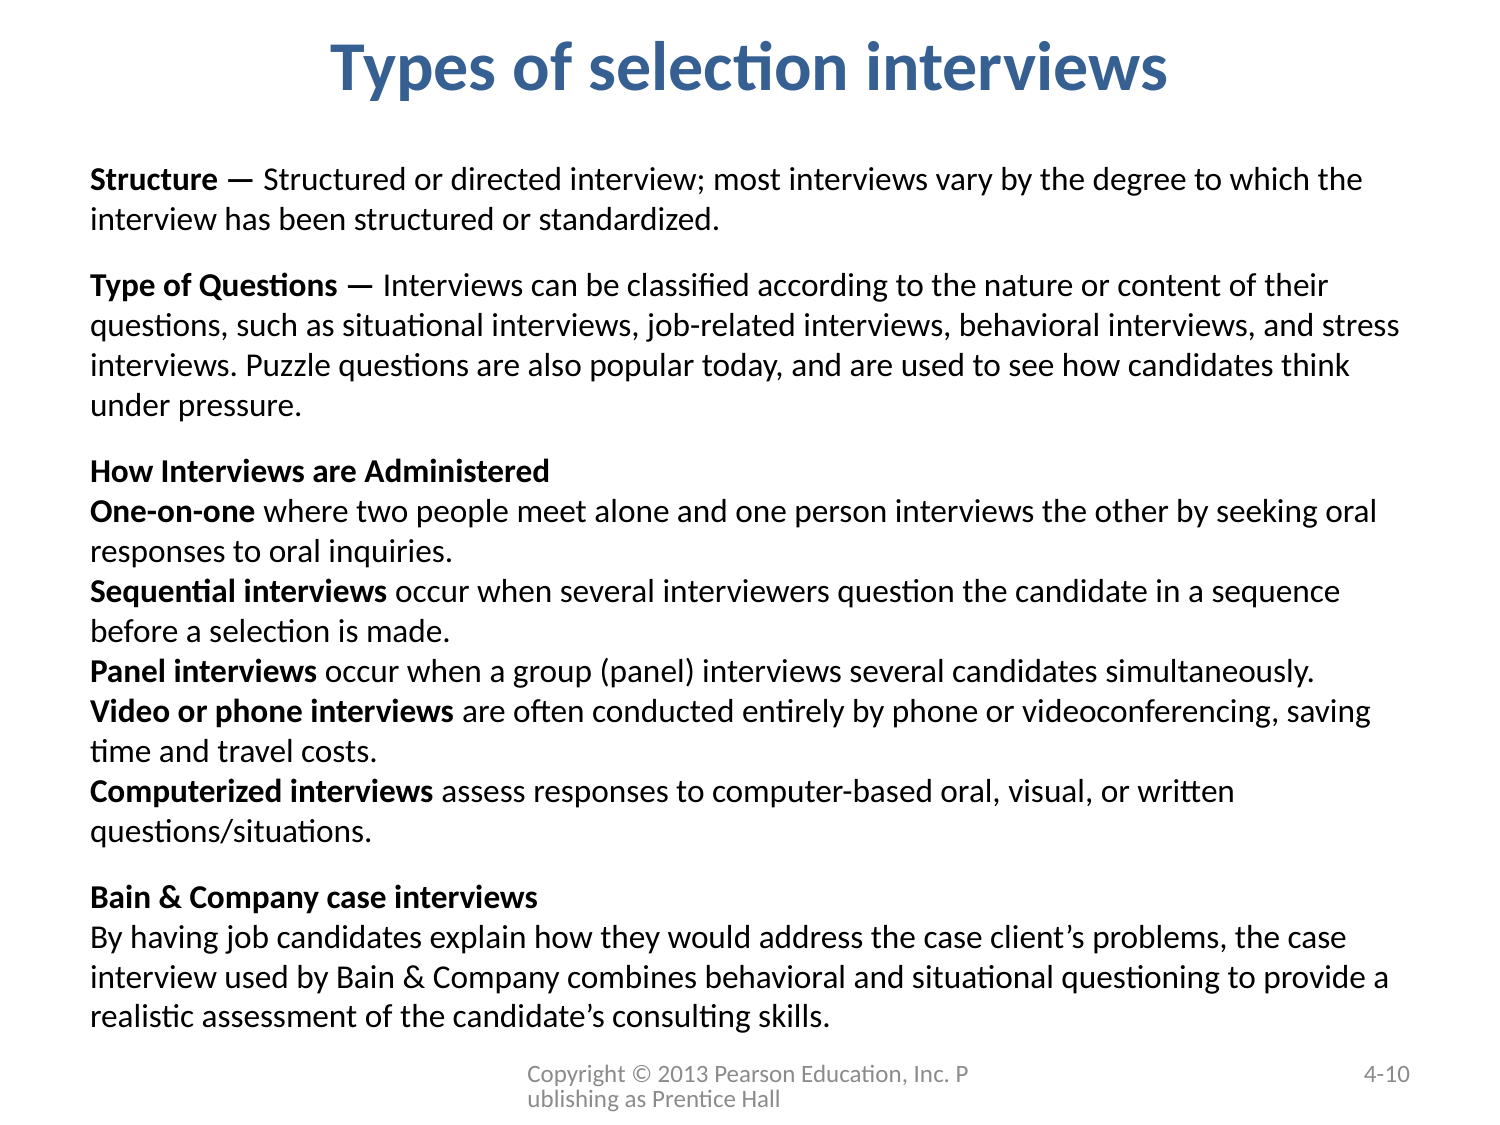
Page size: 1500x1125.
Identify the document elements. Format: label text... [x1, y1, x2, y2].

footer Copyright © 2013 Pearson Education, Inc. Publishing as Prentice Hall [512, 1042, 988, 1103]
title Types of selection interviews [75, 12, 1425, 113]
slide_number 4-10 [1074, 1042, 1425, 1103]
list Structure — Structured or directed interview; most interviews vary by the degree to which the interview has been structured or standardized. Type of Questions — Interviews can be classified according to the nature or content of their questions, such as situational interviews, job-related interviews, behavioral interviews, and stress interviews. Puzzle questions are also popular today, and are used to see how candidates think under pressure. How Interviews are Administered One-on-one where two people meet alone and one person interviews the other by seeking oral responses to oral inquiries. Sequential interviews occur when several interviewers question the candidate in a sequence before a selection is made. Panel interviews occur when a group (panel) interviews several candidates simultaneously. Video or phone interviews are often conducted entirely by phone or videoconferencing, saving time and travel costs. Computerized interviews assess responses to computer-based oral, visual, or written questions/situations. Bain & Company case interviews By having job candidates explain how they would address the case client’s problems, the case interview used by Bain & Company combines behavioral and situational questioning to provide a realistic assessment of the candidate’s consulting skills. [75, 149, 1425, 1025]
